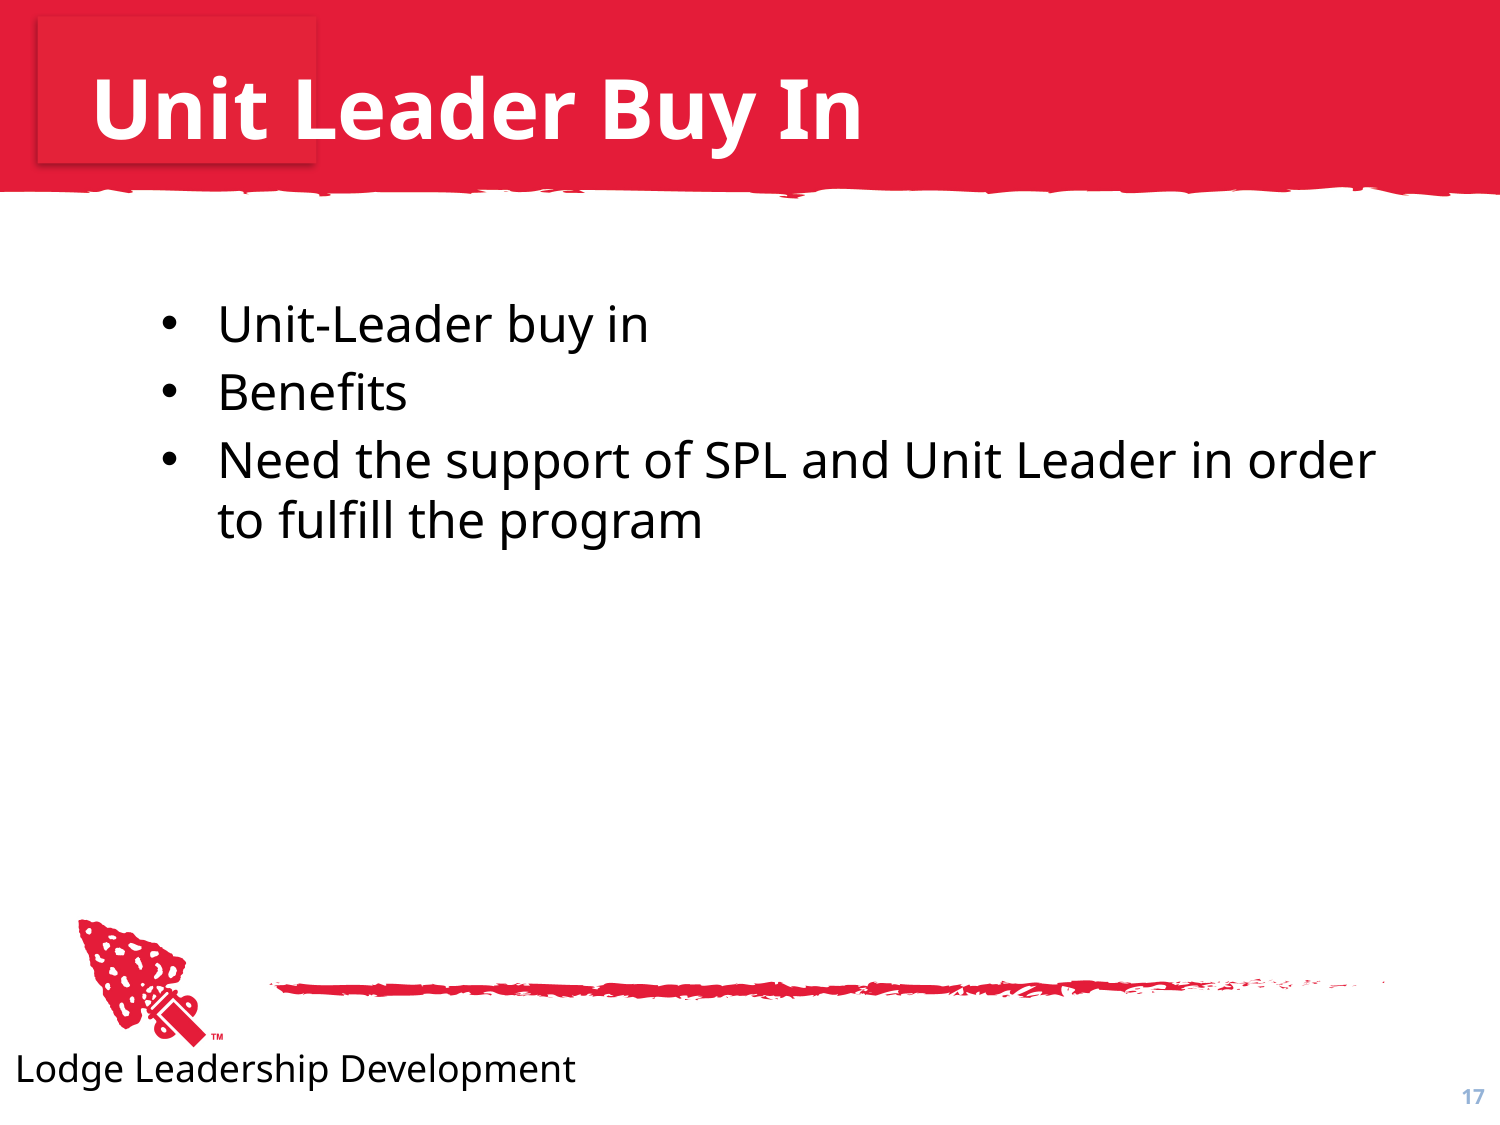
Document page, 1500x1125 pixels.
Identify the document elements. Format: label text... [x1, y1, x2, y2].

picture [0, 0, 1500, 1037]
text_box Lodge Leadership Development [0, 1037, 1500, 1125]
list Unit-Leader buy in Benefits Need the support of SPL and Unit Leader in order to fulfill the program [75, 284, 1425, 1005]
title Unit Leader Buy In [75, 45, 1425, 168]
